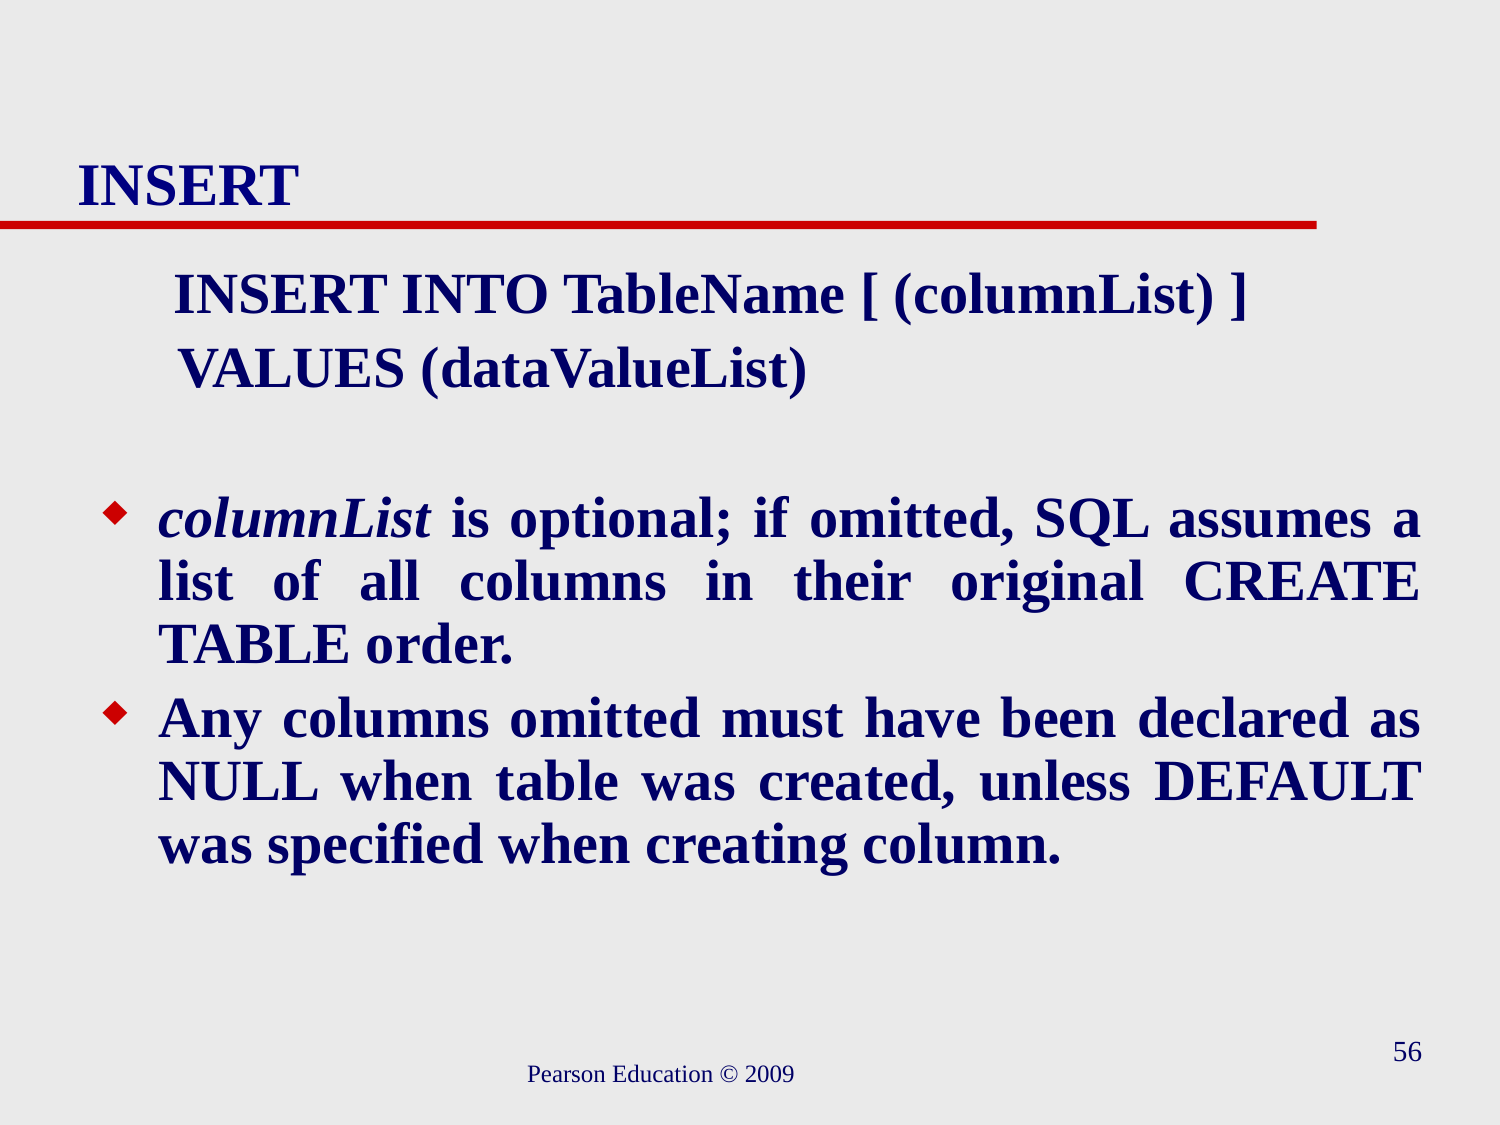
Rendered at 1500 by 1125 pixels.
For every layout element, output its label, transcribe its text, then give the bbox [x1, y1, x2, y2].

title INSERT [62, 43, 1338, 226]
text_box Pearson Education © 2009 [512, 1050, 1038, 1095]
list INSERT INTO TableName [ (columnList) ] VALUES (dataValueList) columnList is optional; if omitted, SQL assumes a list of all columns in their original CREATE TABLE order. Any columns omitted must have been declared as NULL when table was created, unless DEFAULT was specified when creating column. [87, 255, 1438, 931]
slide_number 56 [1124, 1012, 1438, 1088]
